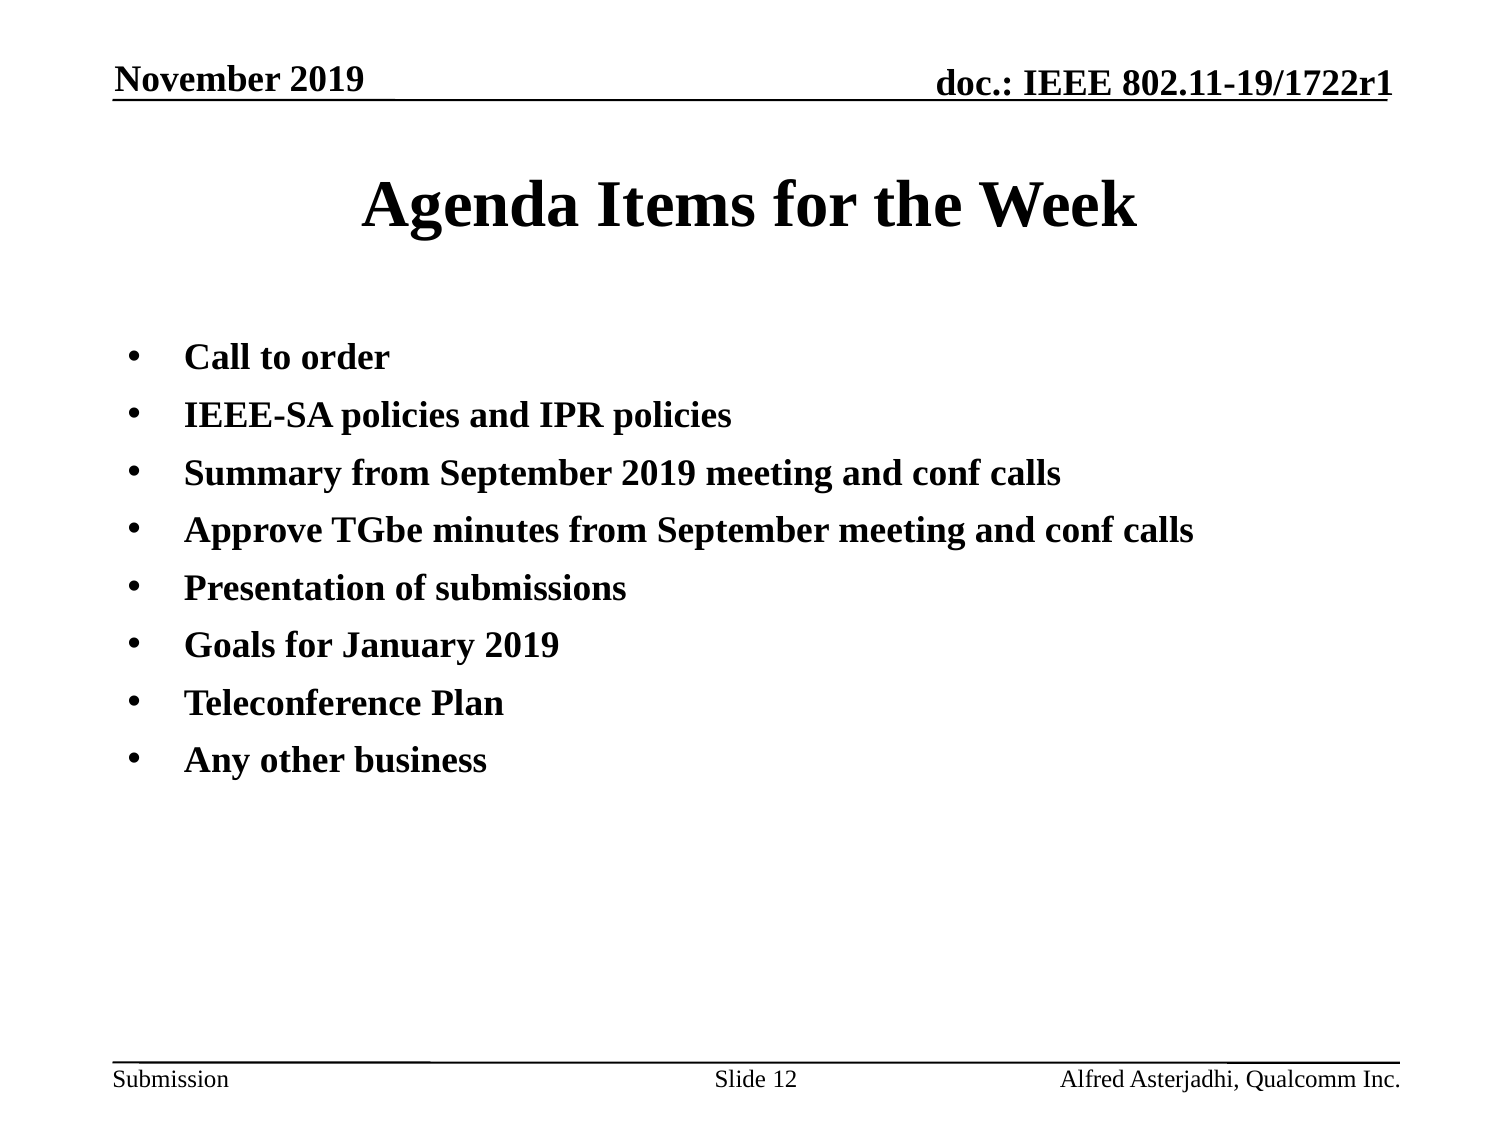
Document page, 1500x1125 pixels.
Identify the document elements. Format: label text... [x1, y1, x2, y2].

footer Alfred Asterjadhi, Qualcomm Inc. [878, 1061, 1402, 1093]
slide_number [114, 54, 423, 100]
title Agenda Items for the Week [112, 112, 1388, 288]
slide_number Slide 12 [712, 1061, 800, 1123]
list Call to order IEEE-SA policies and IPR policies Summary from September 2019 meeting and conf calls Approve TGbe minutes from September meeting and conf calls Presentation of submissions Goals for January 2019 Teleconference Plan Any other business [112, 324, 1388, 1000]
